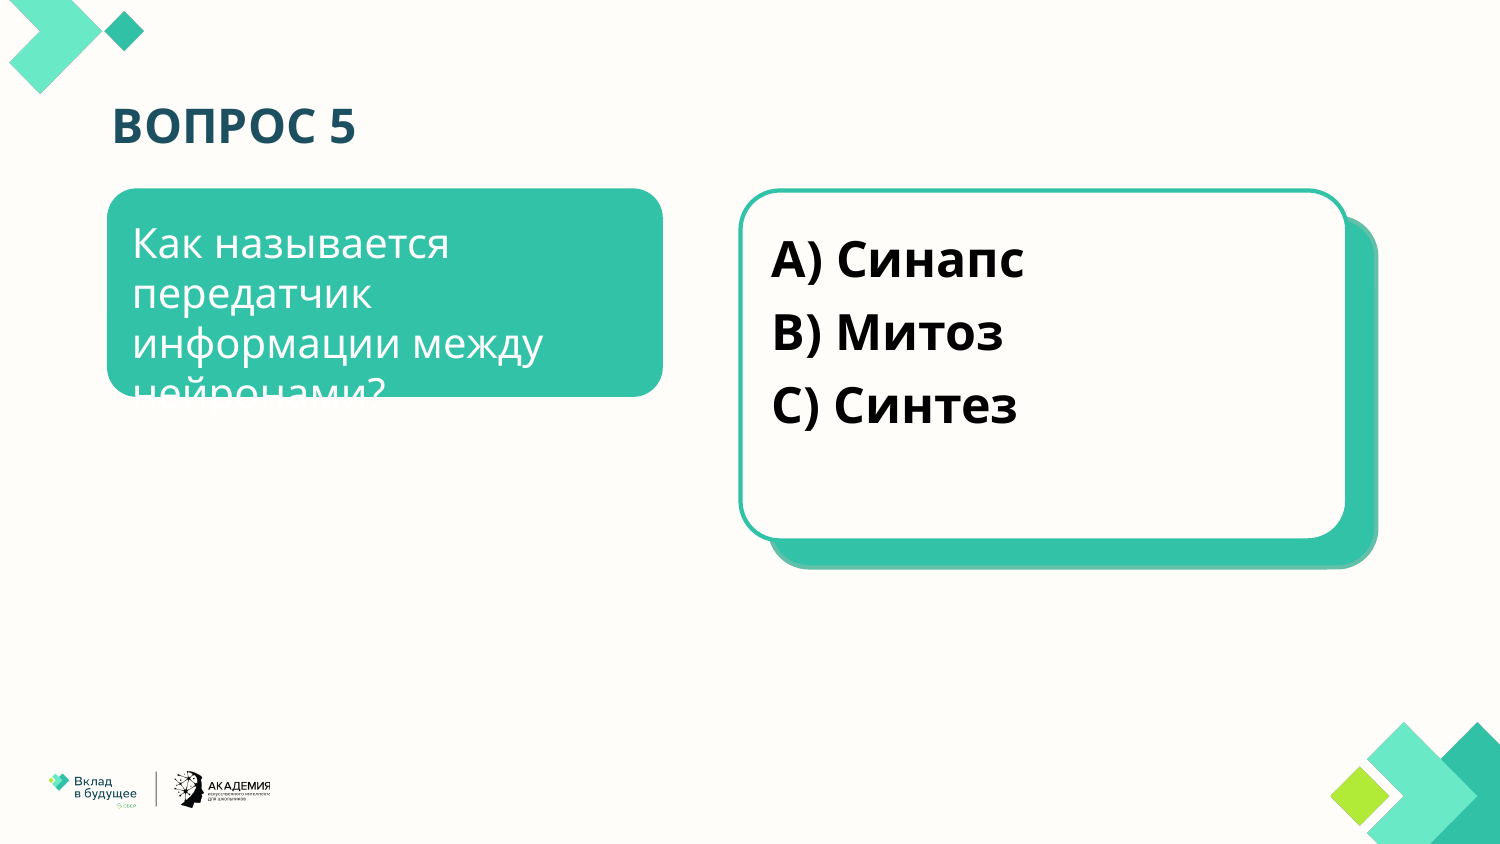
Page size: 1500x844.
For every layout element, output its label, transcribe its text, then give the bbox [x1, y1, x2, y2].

text_box А) Синапс B) Митоз C) Синтез [766, 229, 1322, 440]
picture [9, 0, 144, 94]
text_box [740, 190, 1348, 541]
text_box Как называется передатчик информации между нейронами? [124, 209, 646, 425]
picture [1330, 722, 1500, 844]
text_box ВОПРОС 5 [104, 81, 633, 161]
text_box [771, 218, 1377, 568]
picture [31, 755, 271, 826]
text_box [109, 190, 661, 392]
